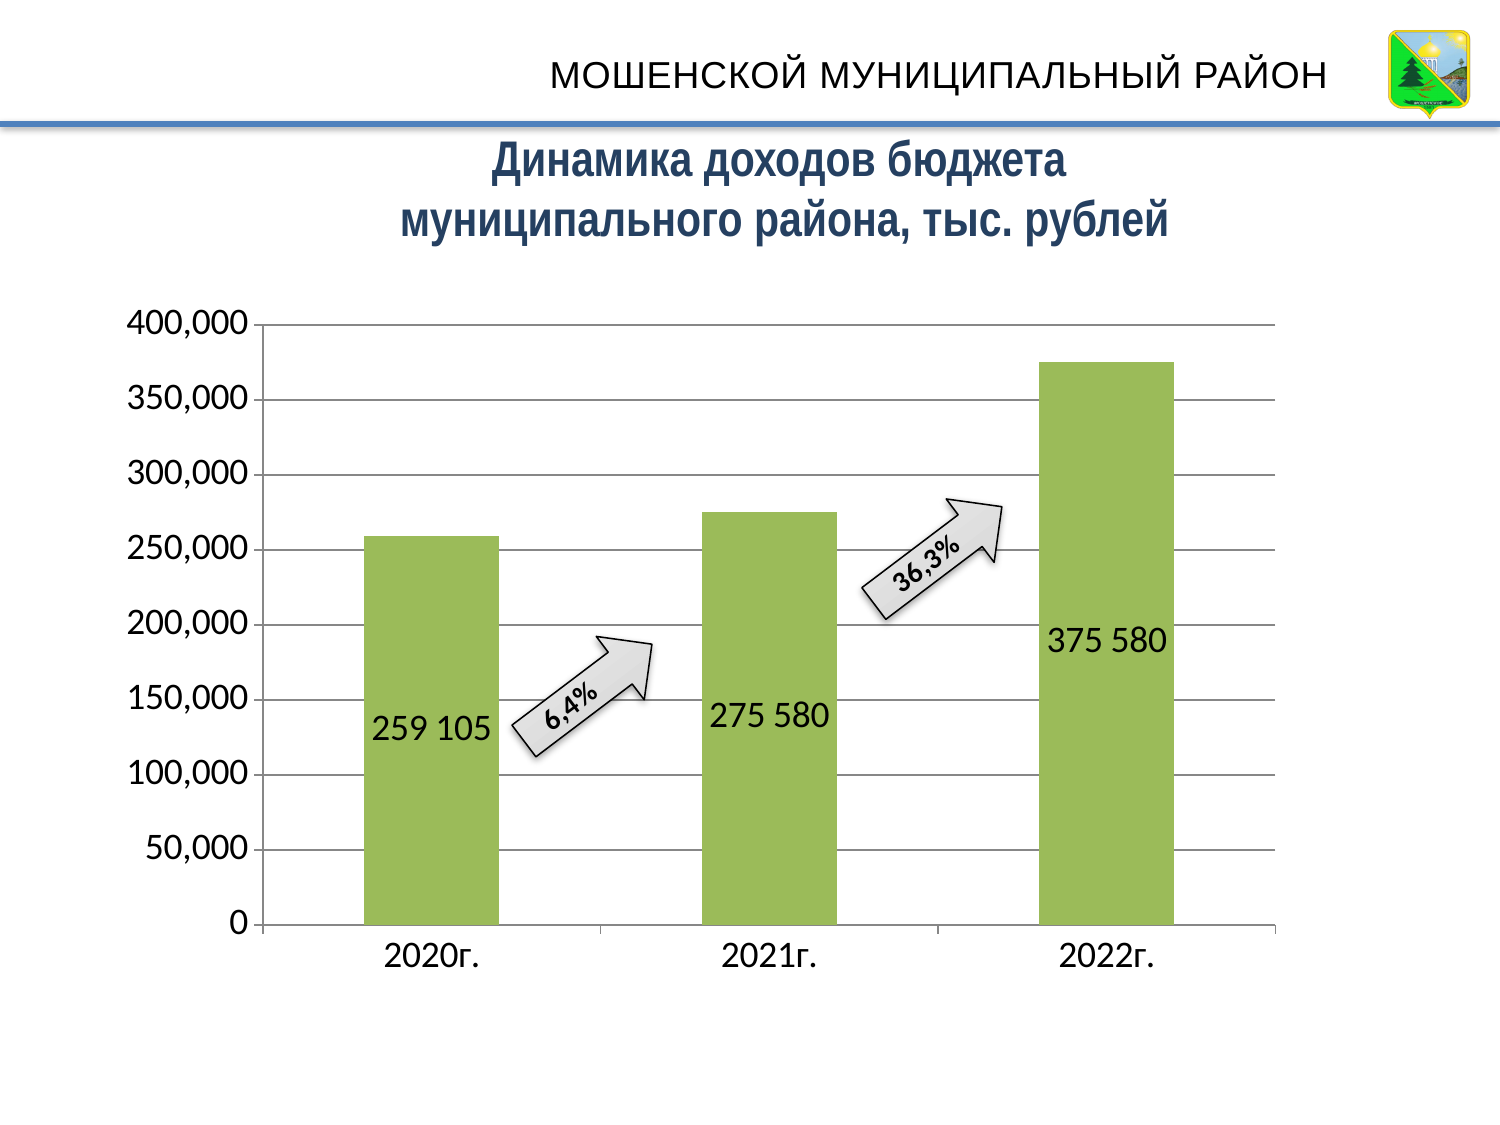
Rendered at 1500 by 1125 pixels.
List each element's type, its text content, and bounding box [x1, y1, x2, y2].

picture [1387, 28, 1471, 120]
text_box Динамика доходов бюджета муниципального района, тыс. рублей [117, 135, 1452, 198]
chart [96, 262, 1348, 1082]
text_box МОШЕНСКОЙ МУНИЦИПАЛЬНЫЙ РАЙОН [534, 43, 1382, 104]
